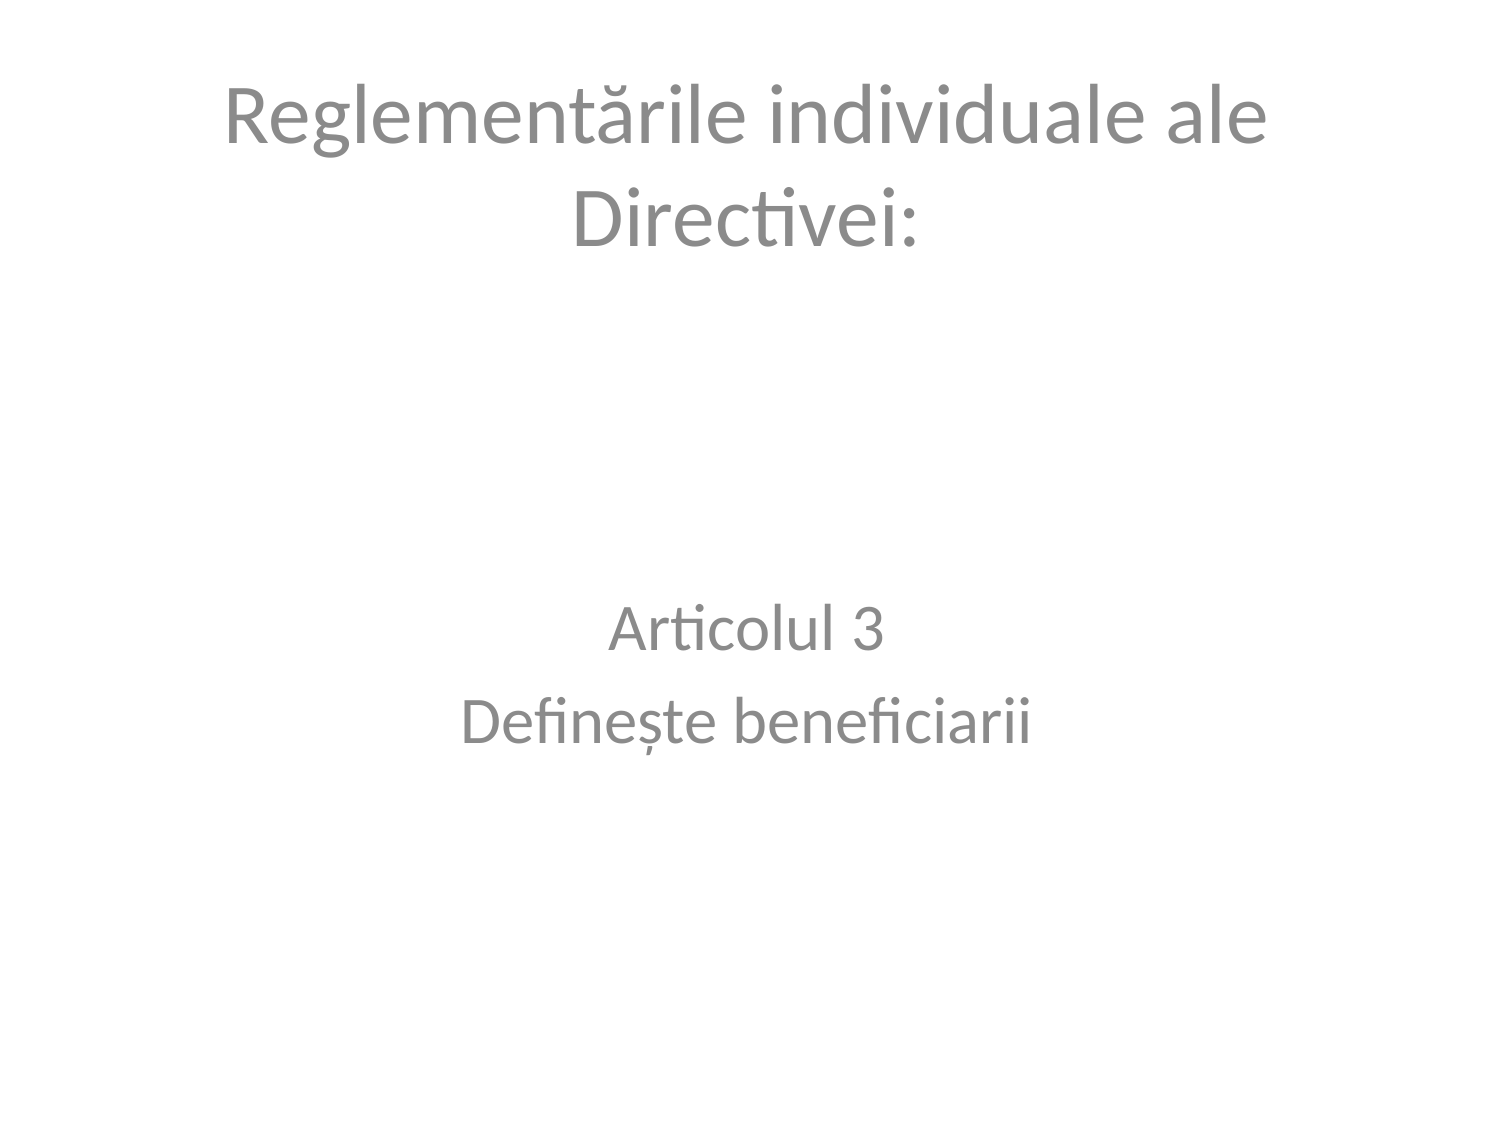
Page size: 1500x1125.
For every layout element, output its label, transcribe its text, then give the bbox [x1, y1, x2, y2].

subtitle Reglementările individuale ale Directivei: Articolul 3 Definește beneficiarii [48, 50, 1446, 1063]
